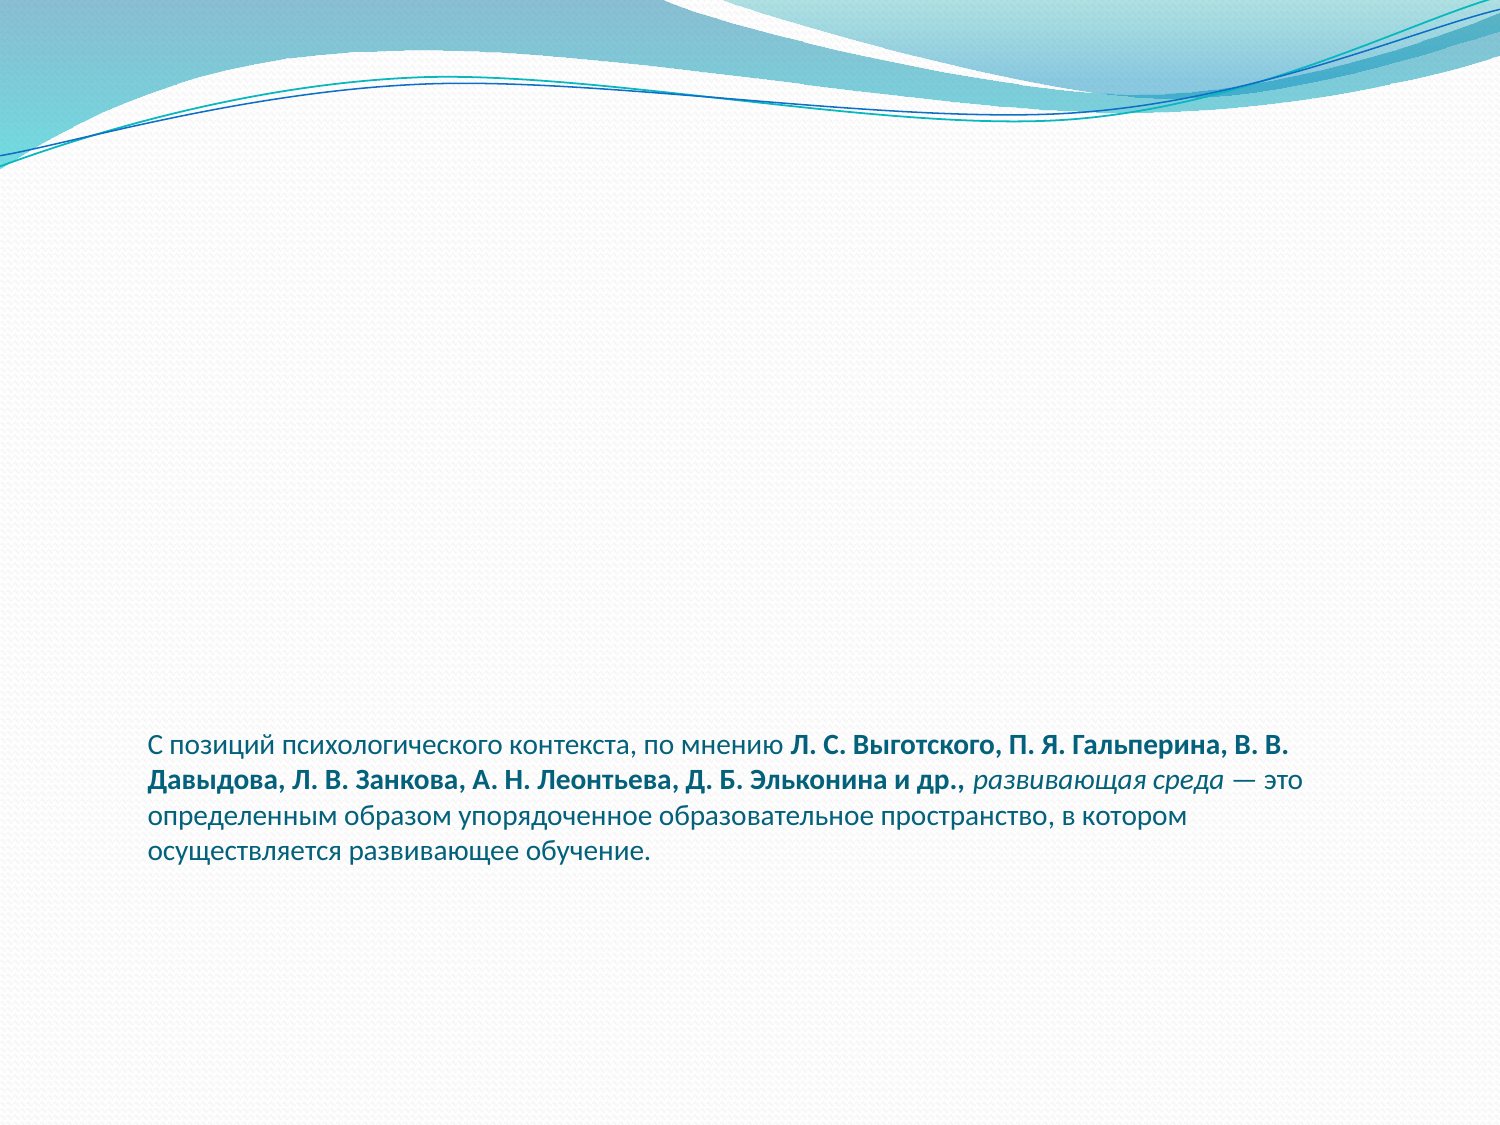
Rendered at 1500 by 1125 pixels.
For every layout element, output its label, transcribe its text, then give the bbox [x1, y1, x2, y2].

title С позиций психологического контекста, по мнению Л. С. Выготского, П. Я. Гальперина, В. В. Давыдова, Л. В. Занкова, А. Н. Леонтьева, Д. Б. Эльконина и др., развивающая среда — это определенным образом упорядоченное образовательное пространство, в котором осуществляется развивающее обучение. [147, 716, 1386, 866]
